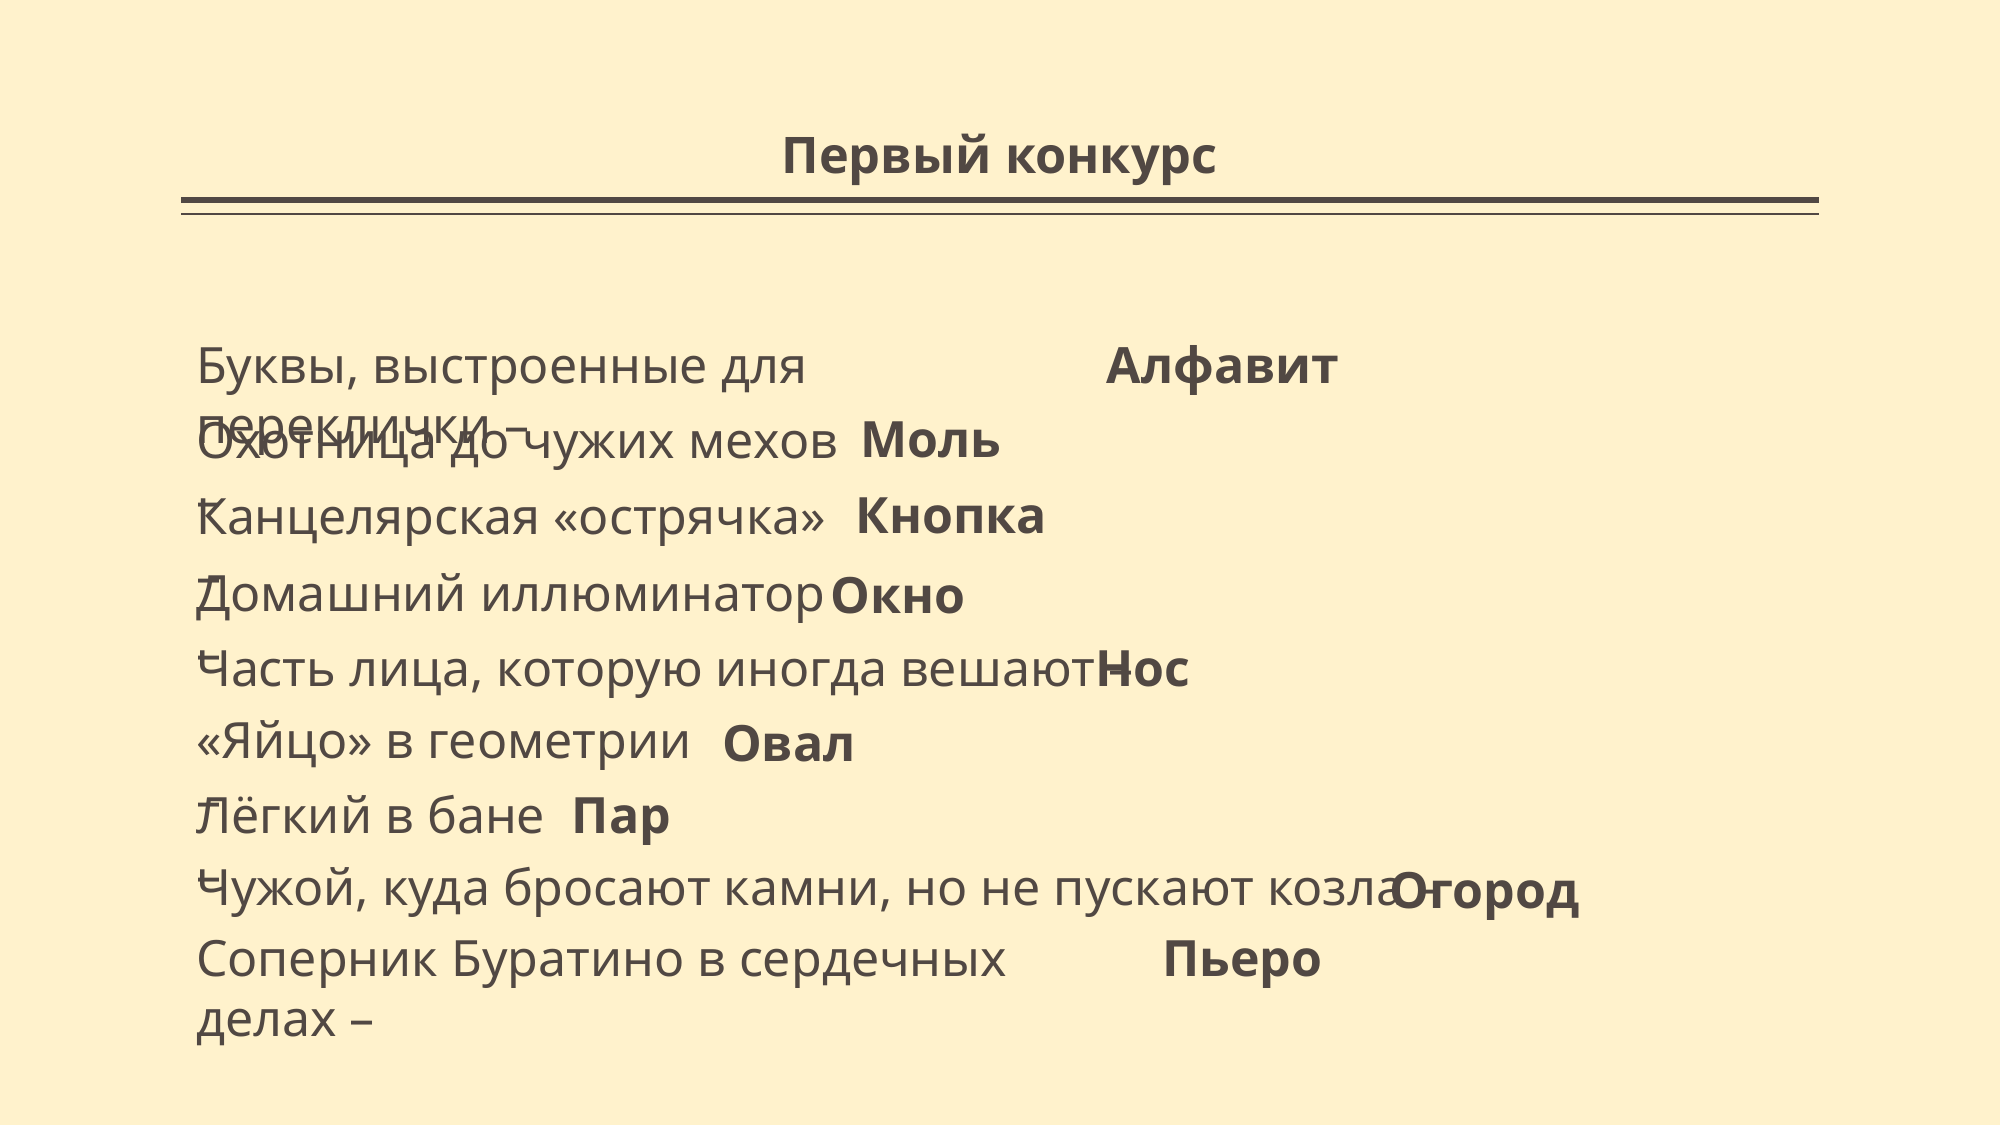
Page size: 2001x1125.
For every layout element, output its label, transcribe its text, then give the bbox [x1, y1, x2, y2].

text_box Овал [707, 704, 871, 780]
text_box Охотница до чужих мехов – [181, 401, 845, 477]
text_box Окно [815, 555, 981, 628]
text_box Кнопка [841, 475, 1062, 551]
text_box Чужой, куда бросают камни, но не пускают козла – [181, 848, 1458, 984]
text_box Пар [557, 775, 686, 848]
text_box Алфавит [1091, 325, 1355, 401]
text_box Огород [1374, 851, 1595, 927]
text_box Пьеро [1147, 919, 1338, 995]
text_box Домашний иллюминатор – [181, 554, 865, 628]
title Первый конкурс [181, 12, 1819, 193]
text_box Моль [845, 400, 1017, 475]
text_box Часть лица, которую иногда вешают – [181, 628, 1067, 704]
text_box «Яйцо» в геометрии – [181, 701, 729, 837]
text_box Соперник Буратино в сердечных делах – [181, 919, 1172, 1055]
text_box Нос [1067, 628, 1206, 704]
text_box Буквы, выстроенные для переклички – [181, 325, 1128, 461]
text_box Канцелярская «острячка» – [181, 477, 865, 554]
text_box Лёгкий в бане – [181, 775, 557, 848]
